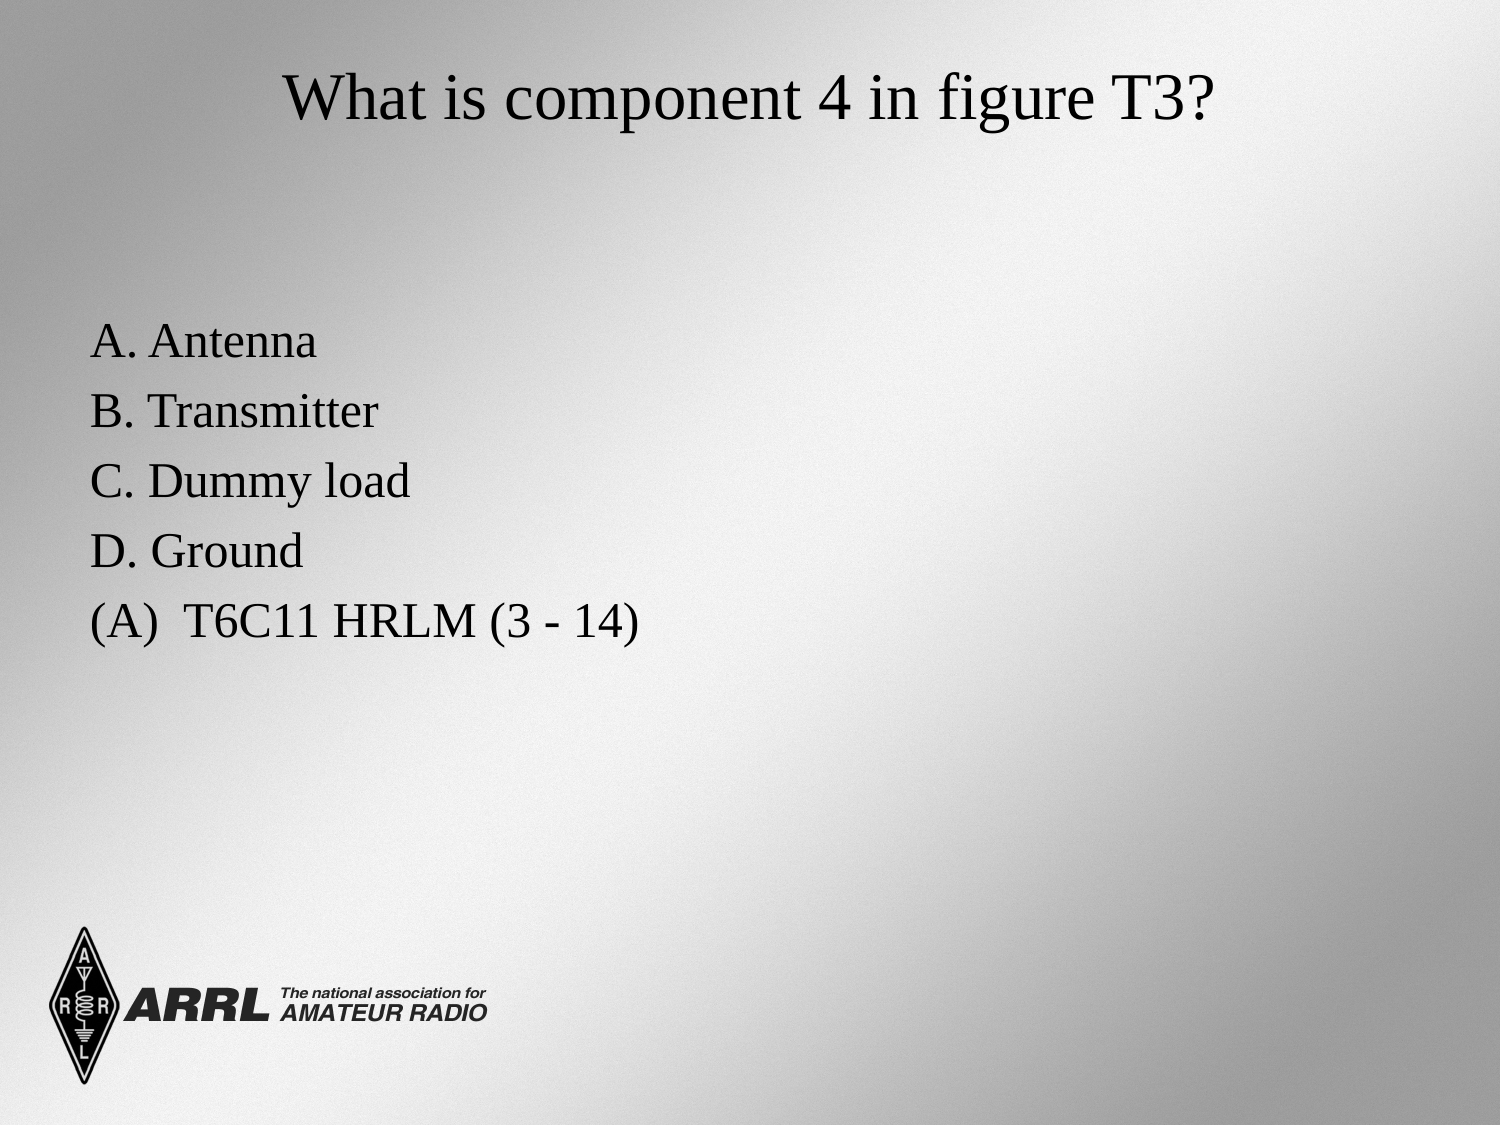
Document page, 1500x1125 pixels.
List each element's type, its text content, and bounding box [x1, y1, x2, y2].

title What is component 4 in figure T3? [75, 45, 1425, 233]
picture [0, 0, 1500, 1125]
list A. Antenna B. Transmitter C. Dummy load D. Ground (A) T6C11 HRLM (3 - 14) [75, 299, 1425, 1005]
